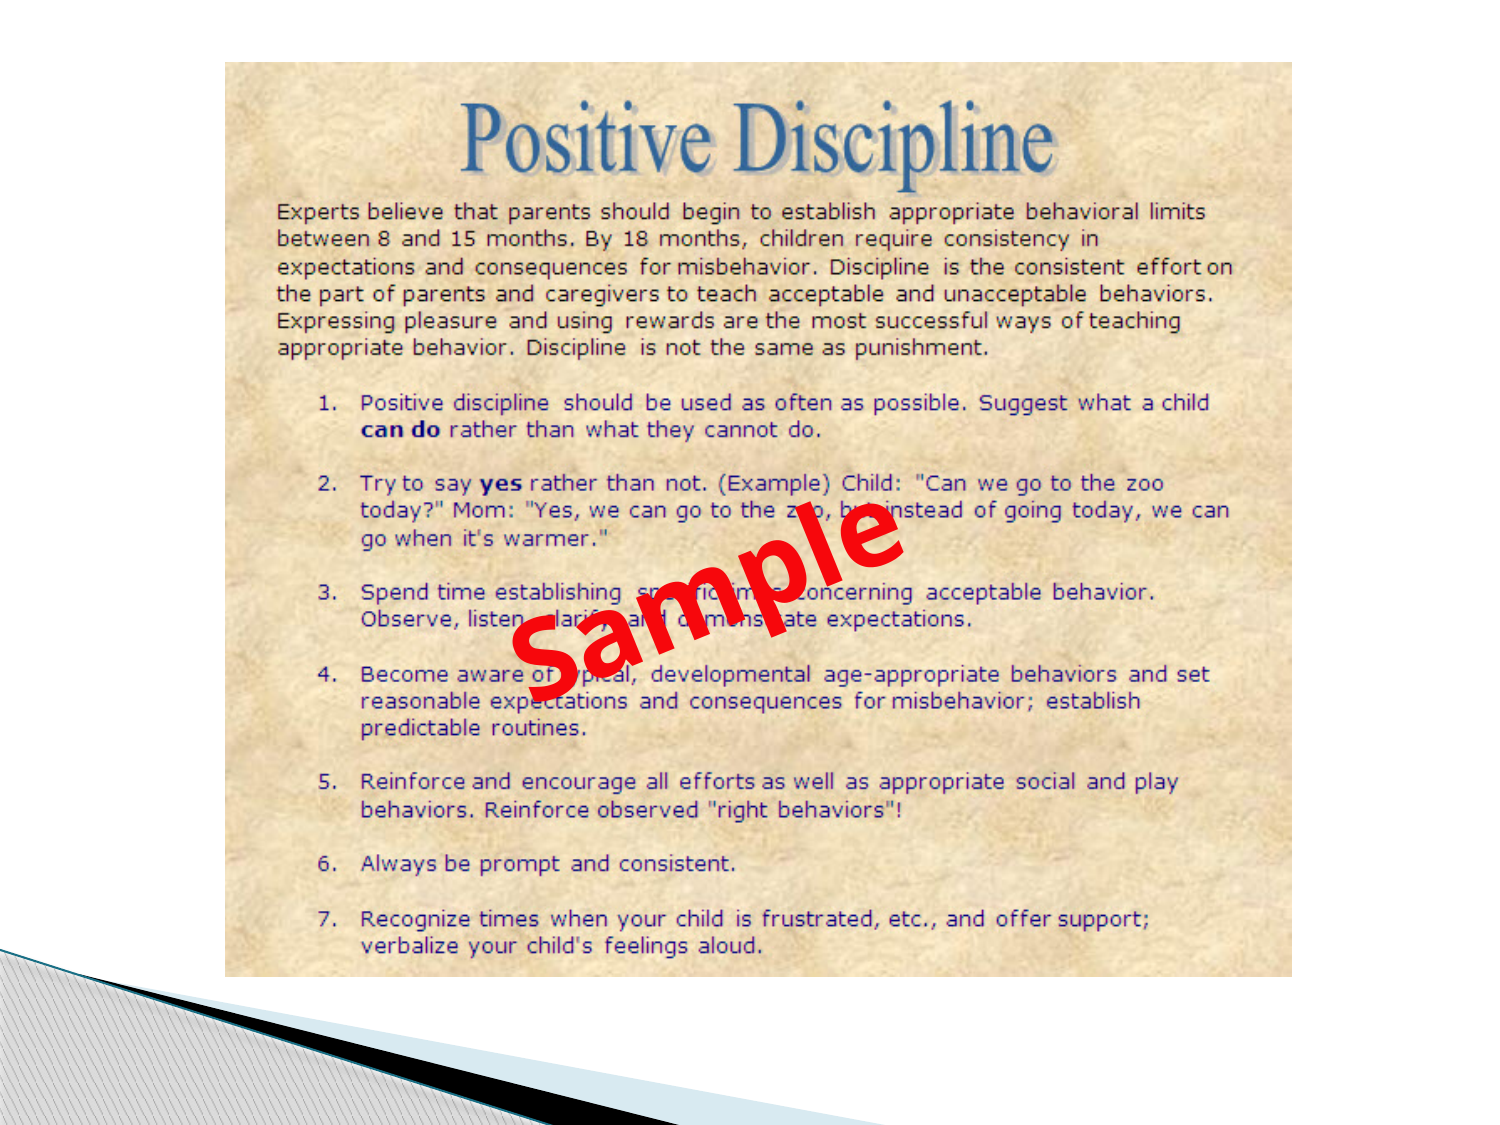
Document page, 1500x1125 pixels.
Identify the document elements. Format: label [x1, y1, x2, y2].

picture [224, 62, 1292, 977]
